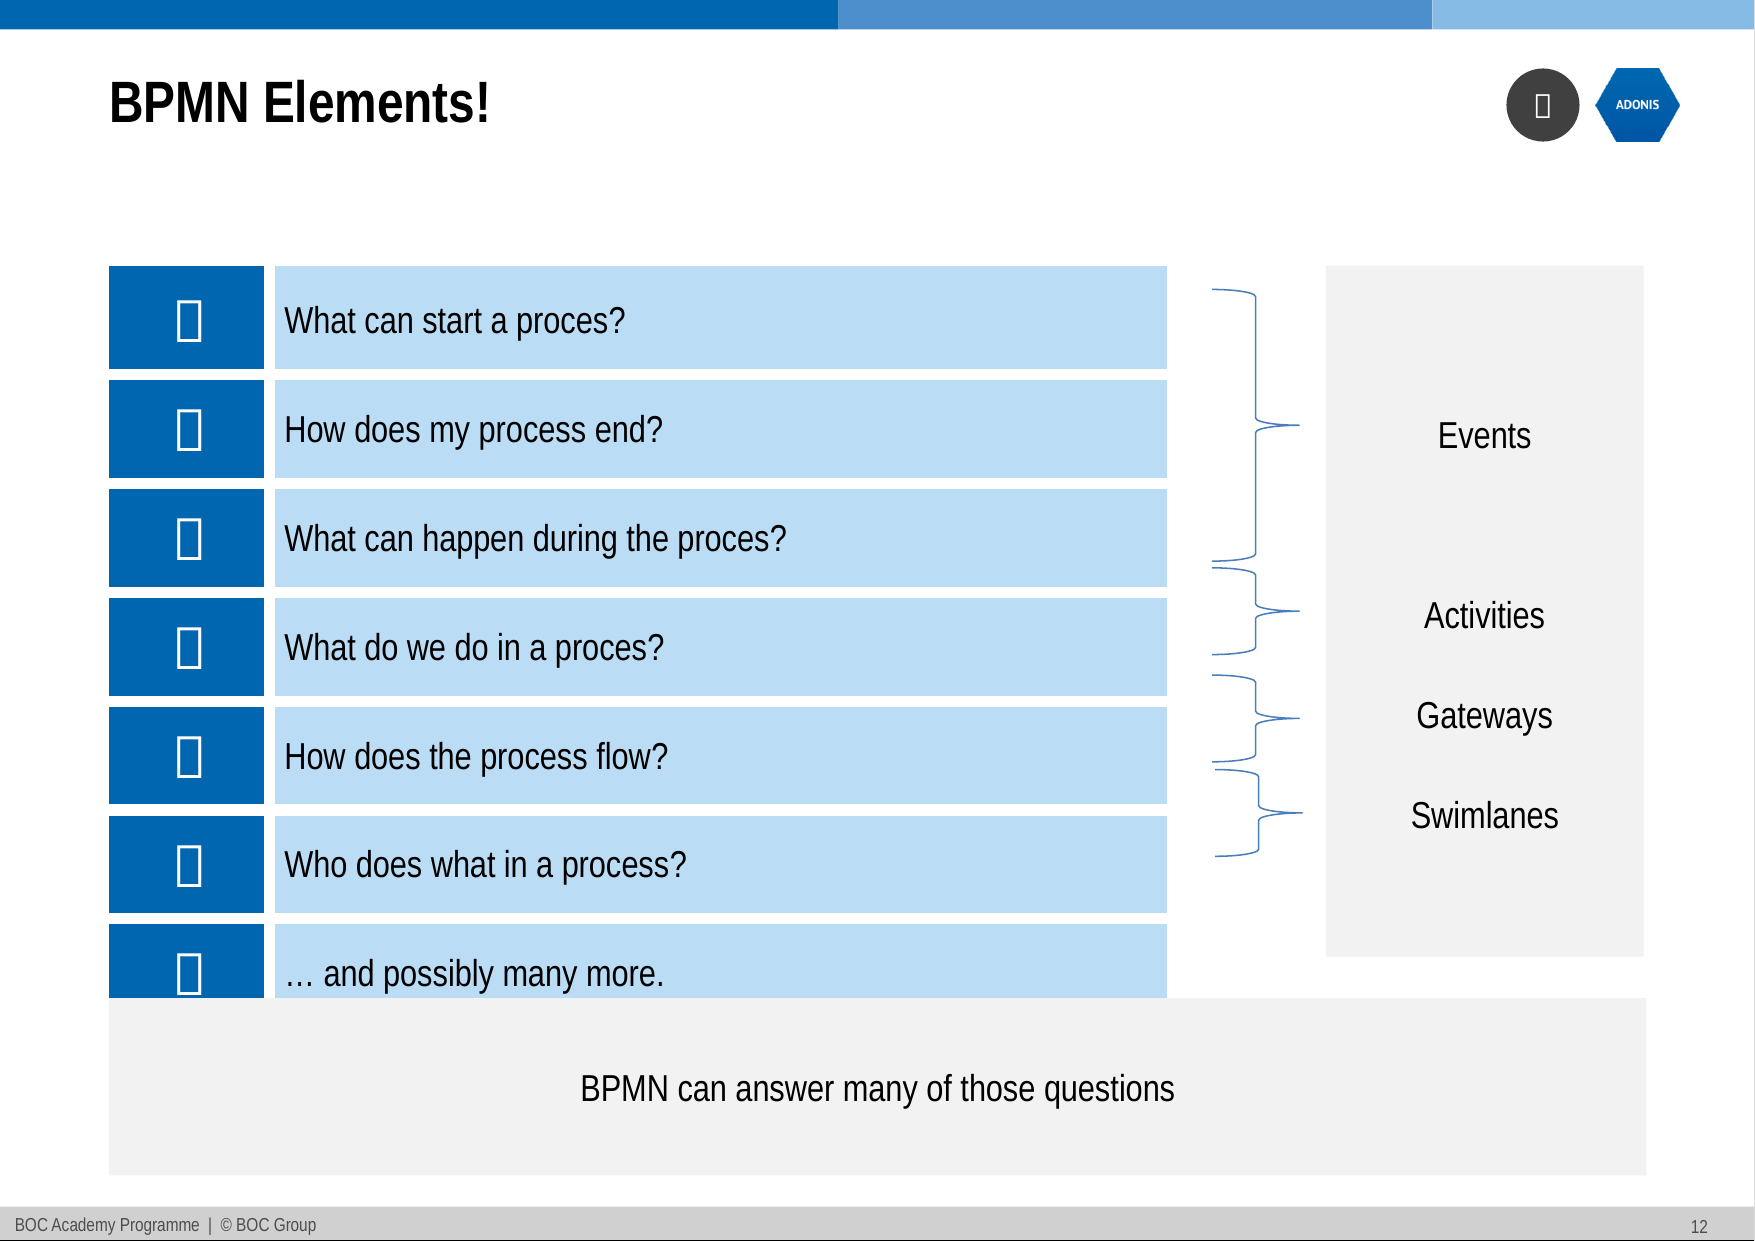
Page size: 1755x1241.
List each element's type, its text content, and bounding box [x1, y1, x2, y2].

table_cell … and possibly many more. [275, 924, 1167, 998]
table_cell How does my process end? [275, 380, 1167, 478]
text_box [1212, 567, 1300, 656]
table_cell  [109, 707, 264, 804]
table_header  [109, 266, 264, 369]
picture [1595, 68, 1680, 142]
table_header What can start a proces? [275, 266, 1167, 369]
text_box Events Activities Gateways Swimlanes [1325, 265, 1644, 957]
title BPMN Elements! [109, 55, 1595, 156]
table_cell Who does what in a process? [275, 816, 1167, 913]
text_box BPMN can answer many of those questions [109, 998, 1647, 1176]
table_cell  [109, 380, 264, 478]
table_cell What do we do in a proces? [275, 598, 1167, 696]
table_cell  [109, 924, 264, 998]
text_box [1215, 768, 1304, 858]
table_cell  [109, 598, 264, 696]
table_cell What can happen during the proces? [275, 489, 1167, 587]
table_cell  [109, 489, 264, 587]
text_box [1212, 288, 1300, 562]
table_cell How does the process flow? [275, 707, 1167, 804]
table_cell  [109, 816, 264, 913]
text_box [1212, 674, 1300, 763]
